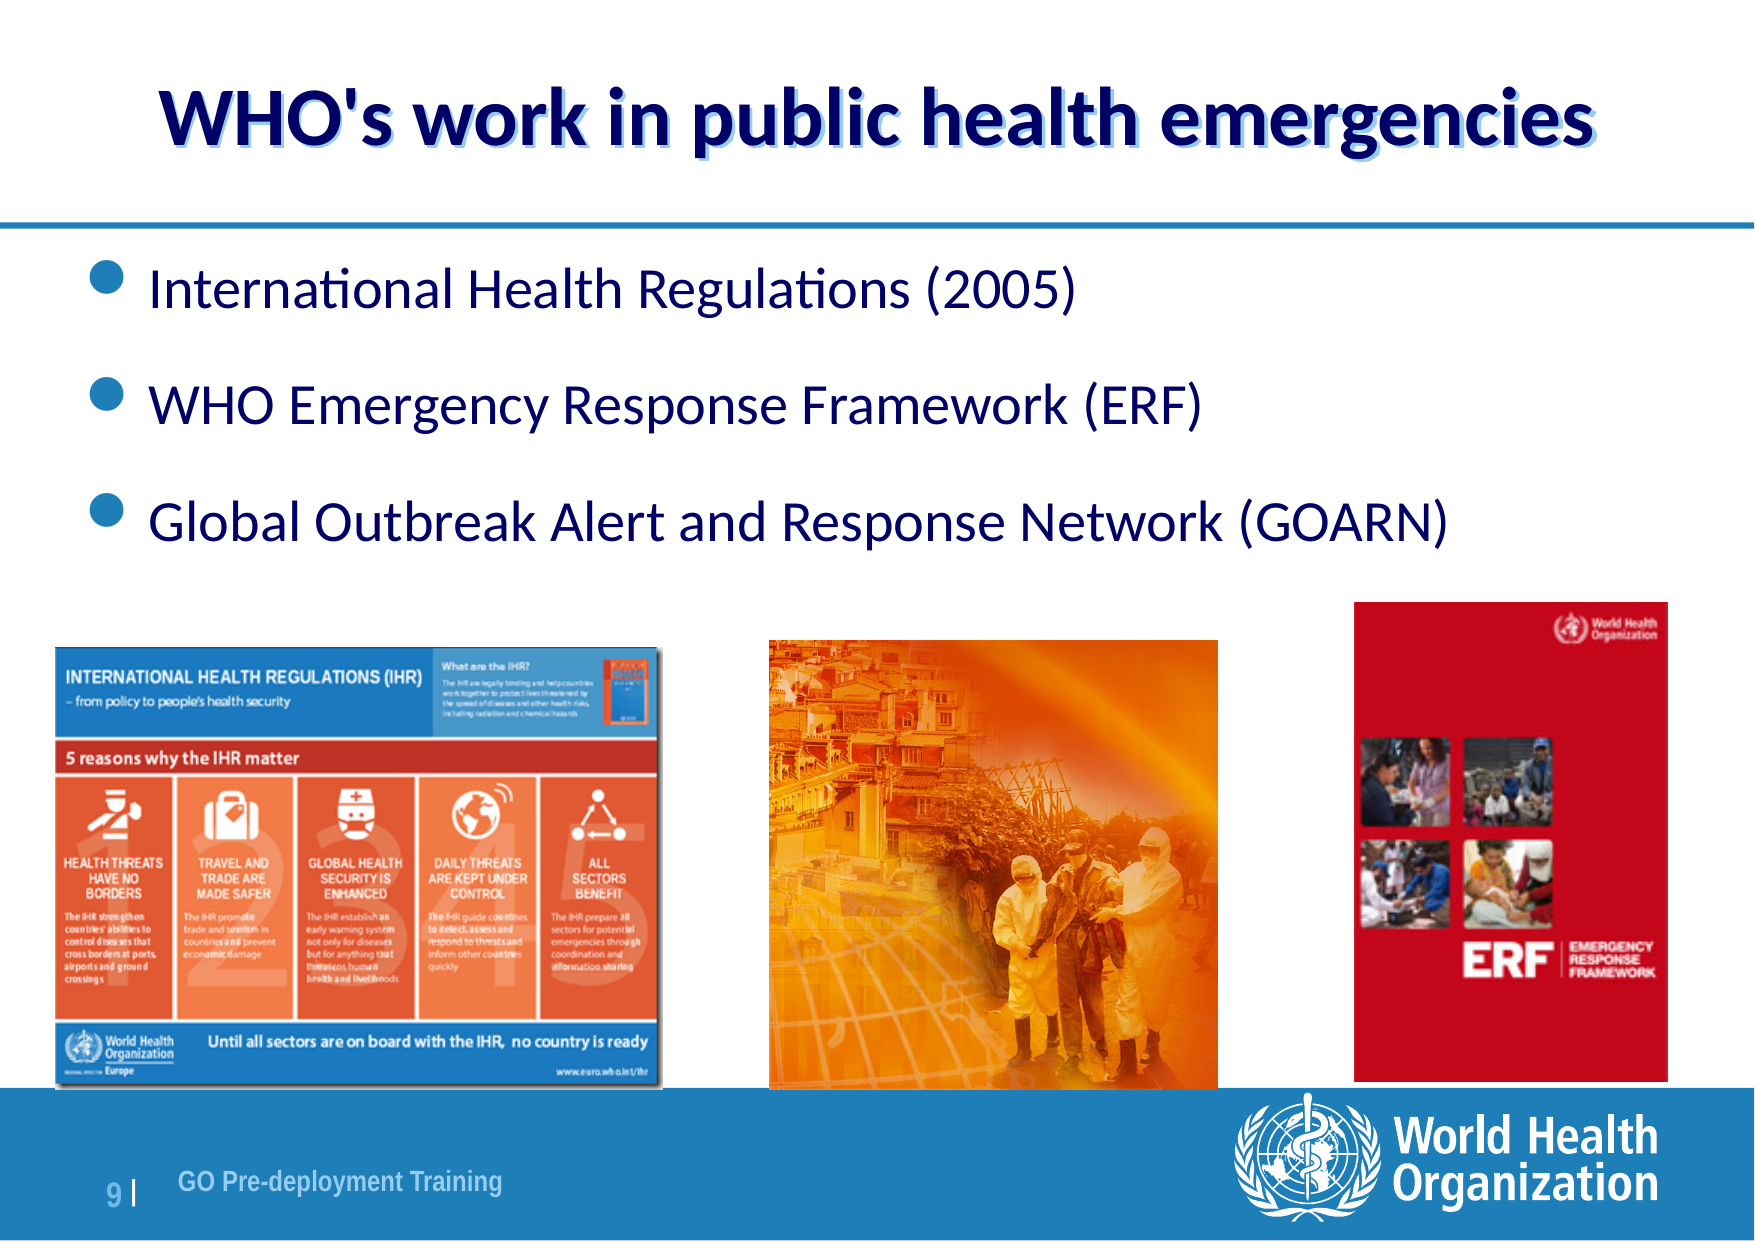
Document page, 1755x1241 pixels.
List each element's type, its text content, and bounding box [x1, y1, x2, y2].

picture [55, 647, 663, 1090]
list International Health Regulations (2005) WHO Emergency Response Framework (ERF) Global Outbreak Alert and Response Network (GOARN) [84, 249, 1676, 1084]
picture [769, 640, 1218, 1090]
picture [1354, 601, 1668, 1082]
title WHO's work in public health emergencies [0, 0, 1755, 224]
